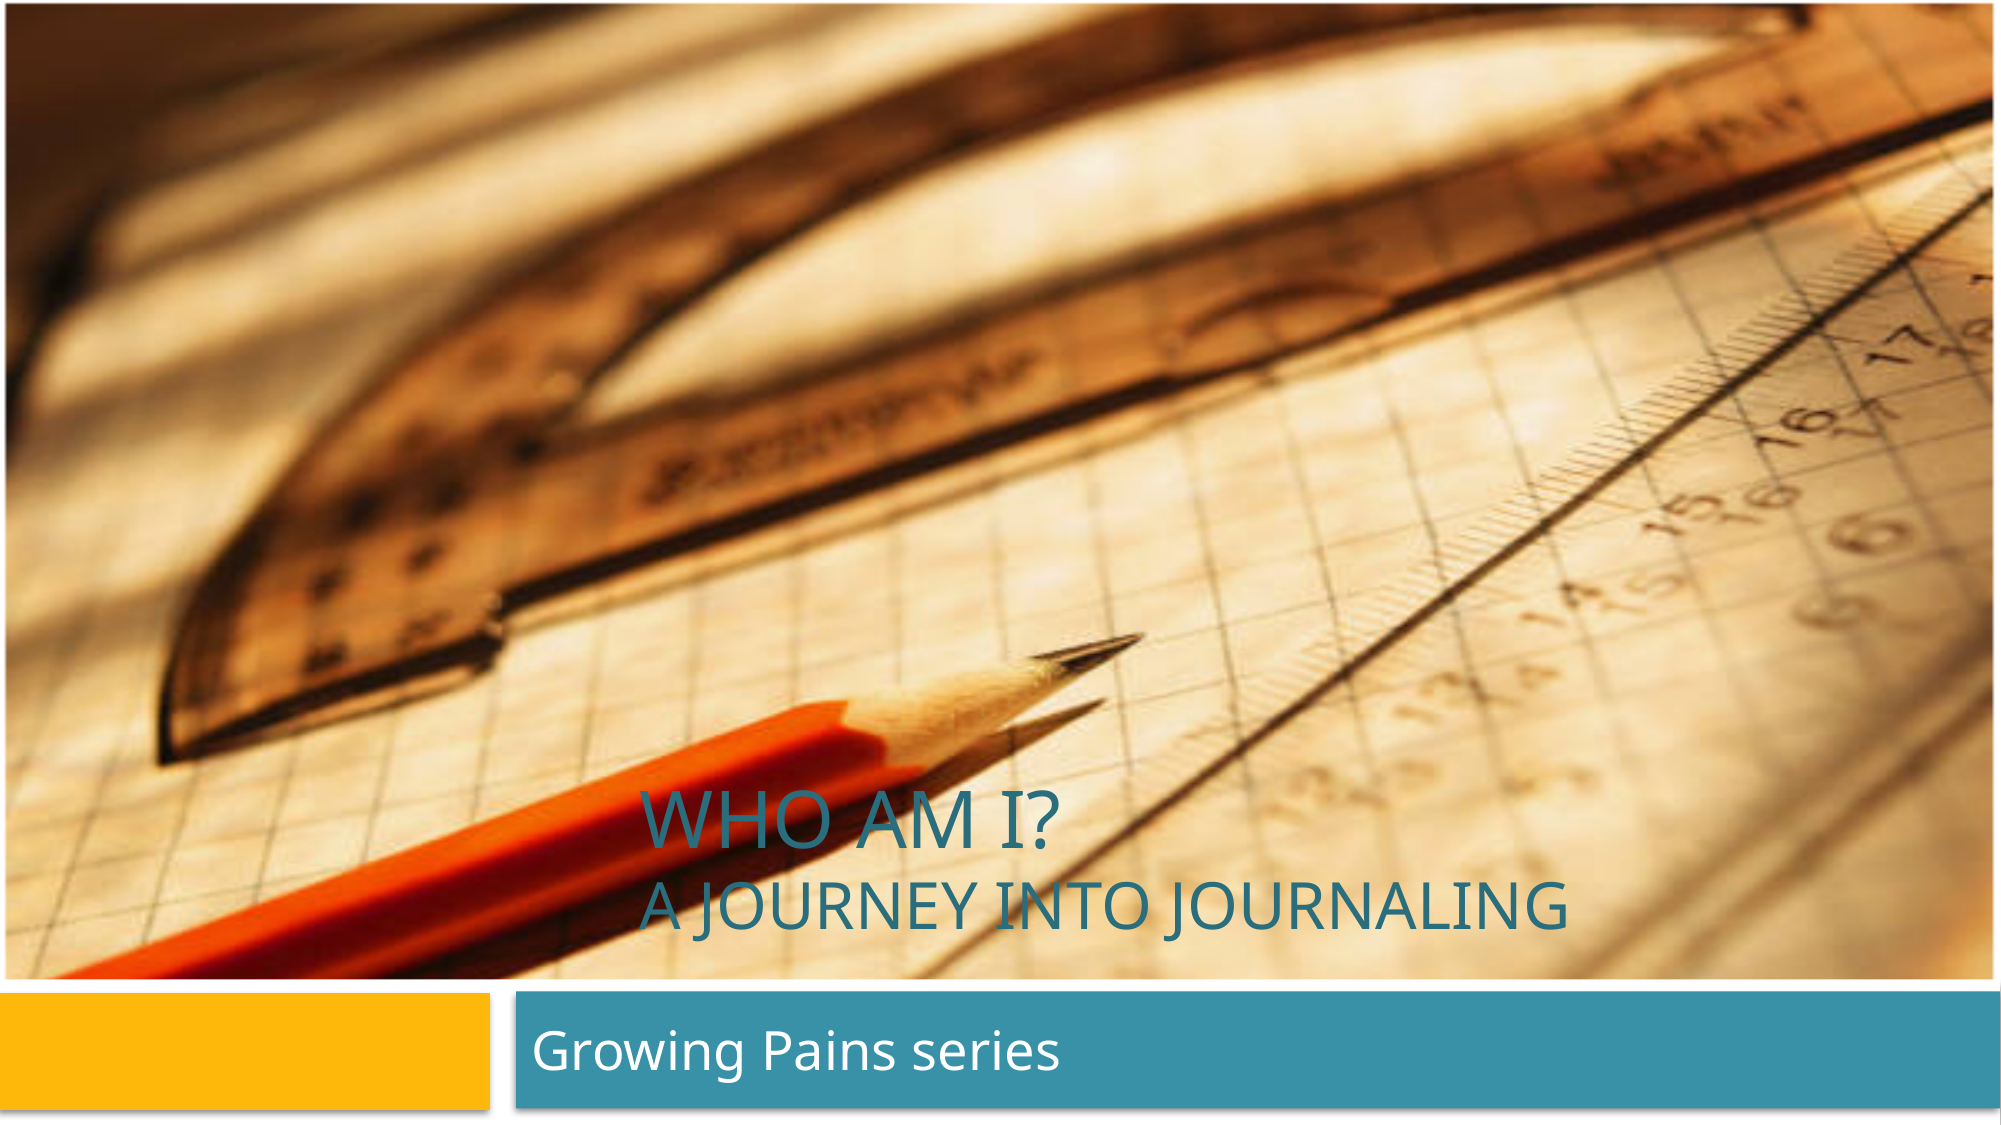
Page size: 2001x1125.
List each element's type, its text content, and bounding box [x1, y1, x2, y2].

picture [0, 0, 2001, 1125]
title Who Am I? A Journey into Journaling [624, 712, 1688, 950]
subtitle Growing Pains series [516, 992, 1984, 1105]
